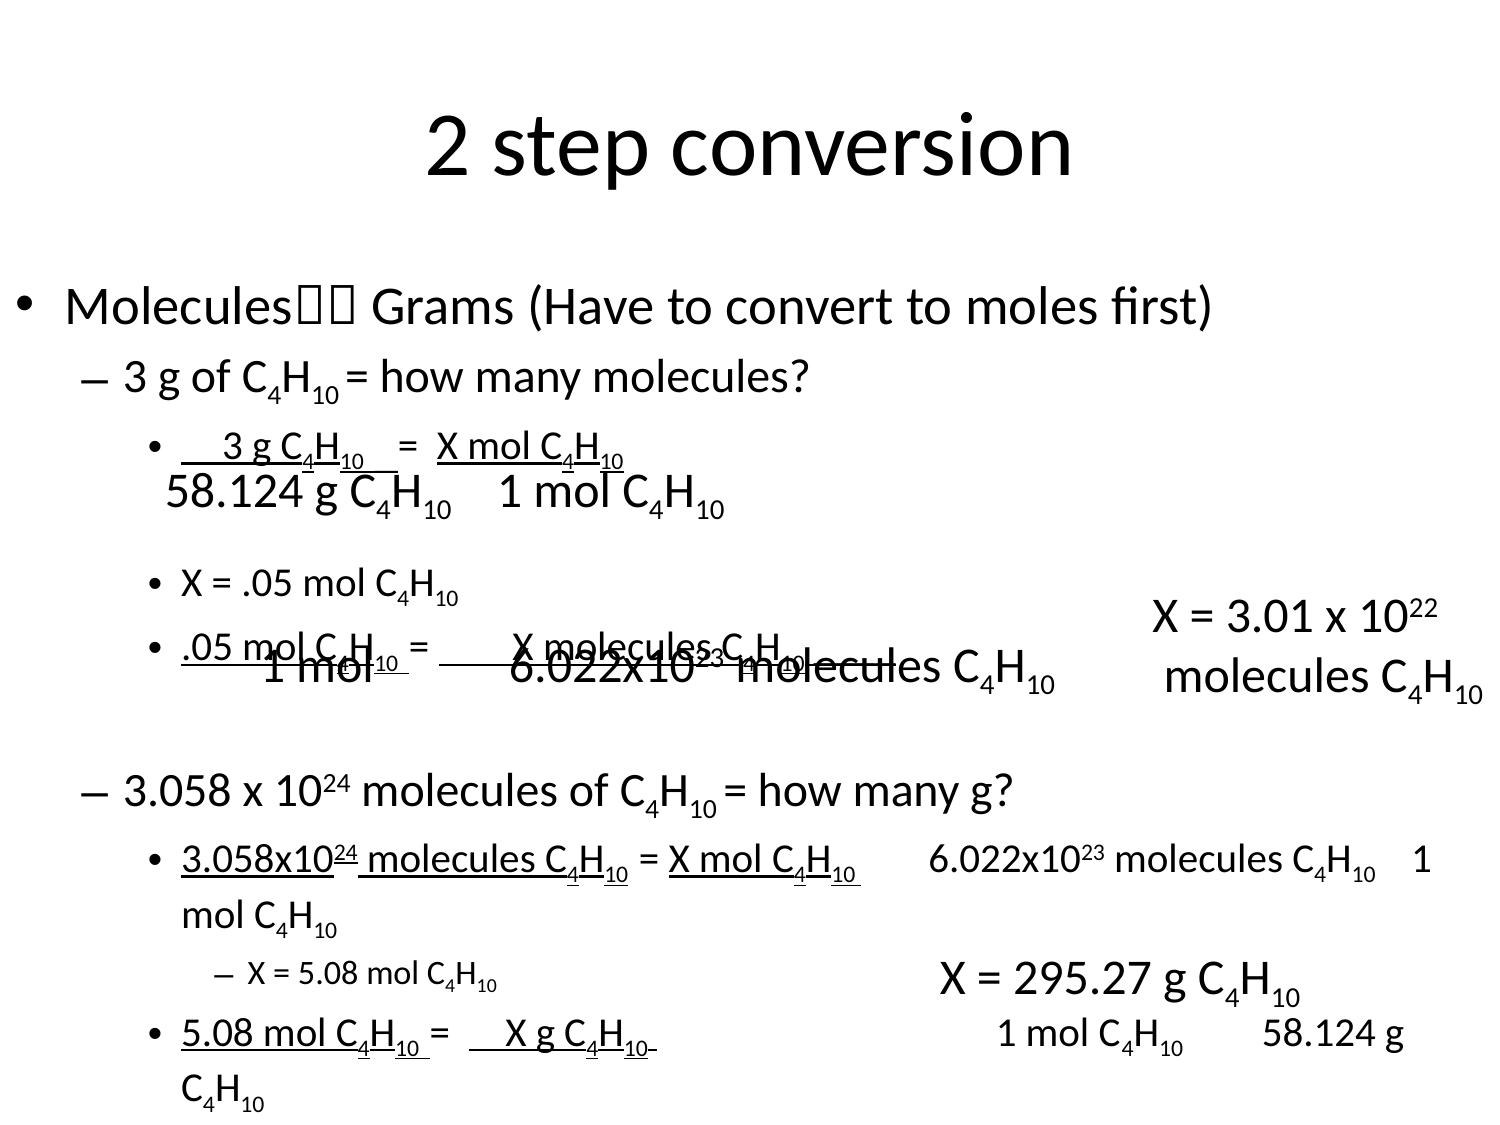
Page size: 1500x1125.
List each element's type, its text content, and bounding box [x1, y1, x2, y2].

title 2 step conversion [75, 45, 1425, 233]
list Molecules Grams (Have to convert to moles first) 3 g of C4H10 = how many molecules? __3 g C4H10 __= X mol C4H10 X = .05 mol C4H10 .05 mol C4H10 = X molecules C4H10 ____ 3.058 x 1024 molecules of C4H10 = how many g? 3.058x1024 molecules C4H10 = X mol C4H10 6.022x1023 molecules C4H10 1 mol C4H10 X = 5.08 mol C4H10 5.08 mol C4H10 = X g C4H10 1 mol C4H10 58.124 g C4H10 [0, 262, 1500, 1125]
text_box 58.124 g C4H10 1 mol C4H10 [0, 449, 775, 533]
text_box 1 mol 6.022x1023 molecules C4H10 [49, 624, 1137, 708]
text_box X = 3.01 x 1022 molecules C4H10 [1137, 574, 1500, 718]
text_box X = 295.27 g C4H10 [924, 937, 1500, 1021]
